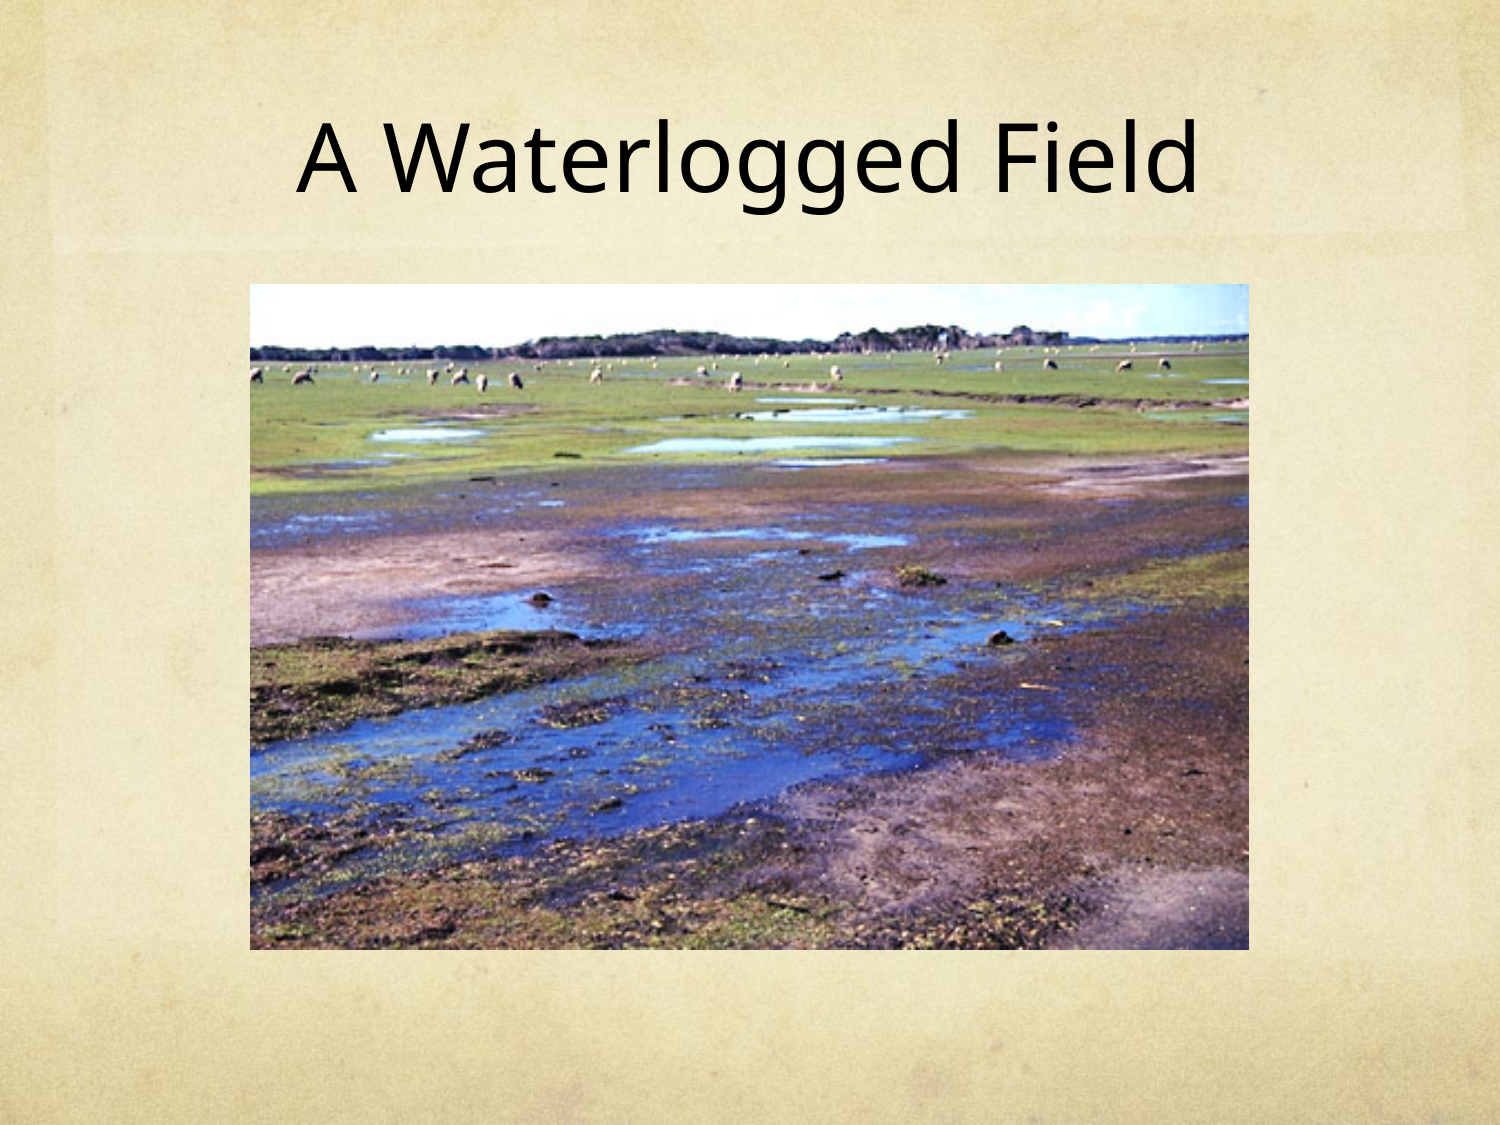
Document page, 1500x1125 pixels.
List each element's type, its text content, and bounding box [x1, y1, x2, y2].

title A Waterlogged Field [150, 82, 1350, 225]
picture [0, 0, 1500, 1125]
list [149, 284, 1351, 951]
